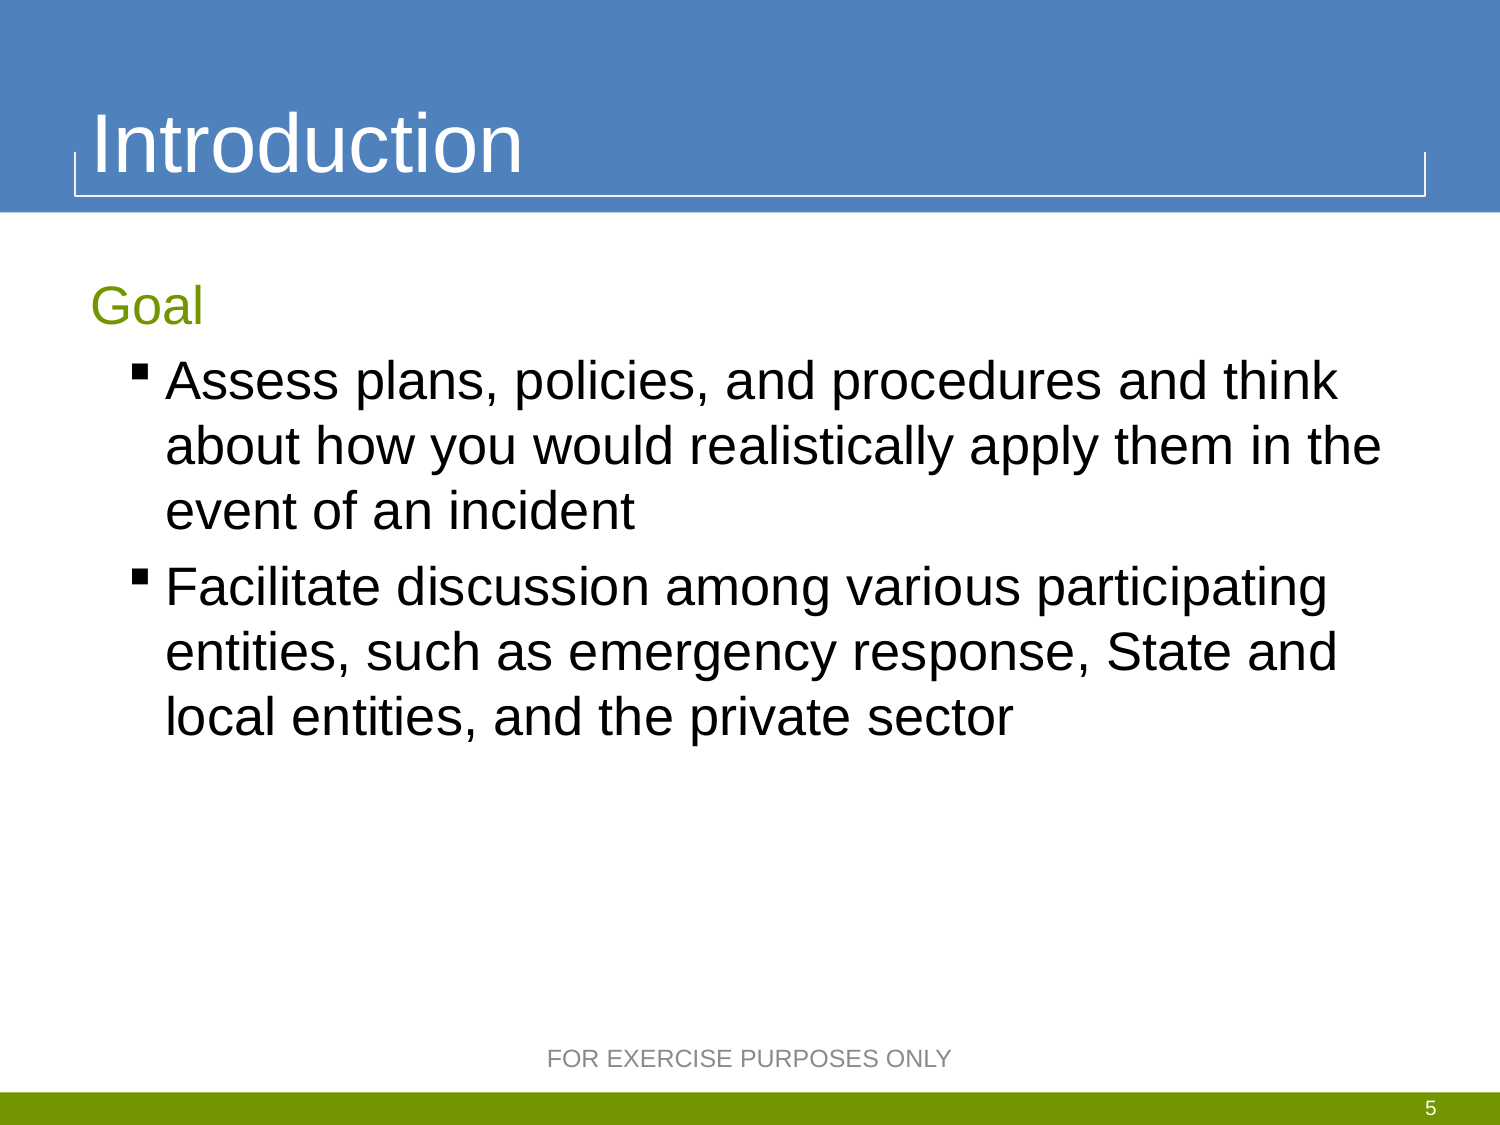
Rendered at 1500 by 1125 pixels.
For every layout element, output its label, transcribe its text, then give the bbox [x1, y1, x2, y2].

title Introduction [74, 44, 1426, 233]
footer FOR EXERCISE PURPOSES ONLY [512, 1042, 988, 1103]
list Goal Assess plans, policies, and procedures and think about how you would realistically apply them in the event of an incident Facilitate discussion among various participating entities, such as emergency response, State and local entities, and the private sector [74, 262, 1426, 1006]
